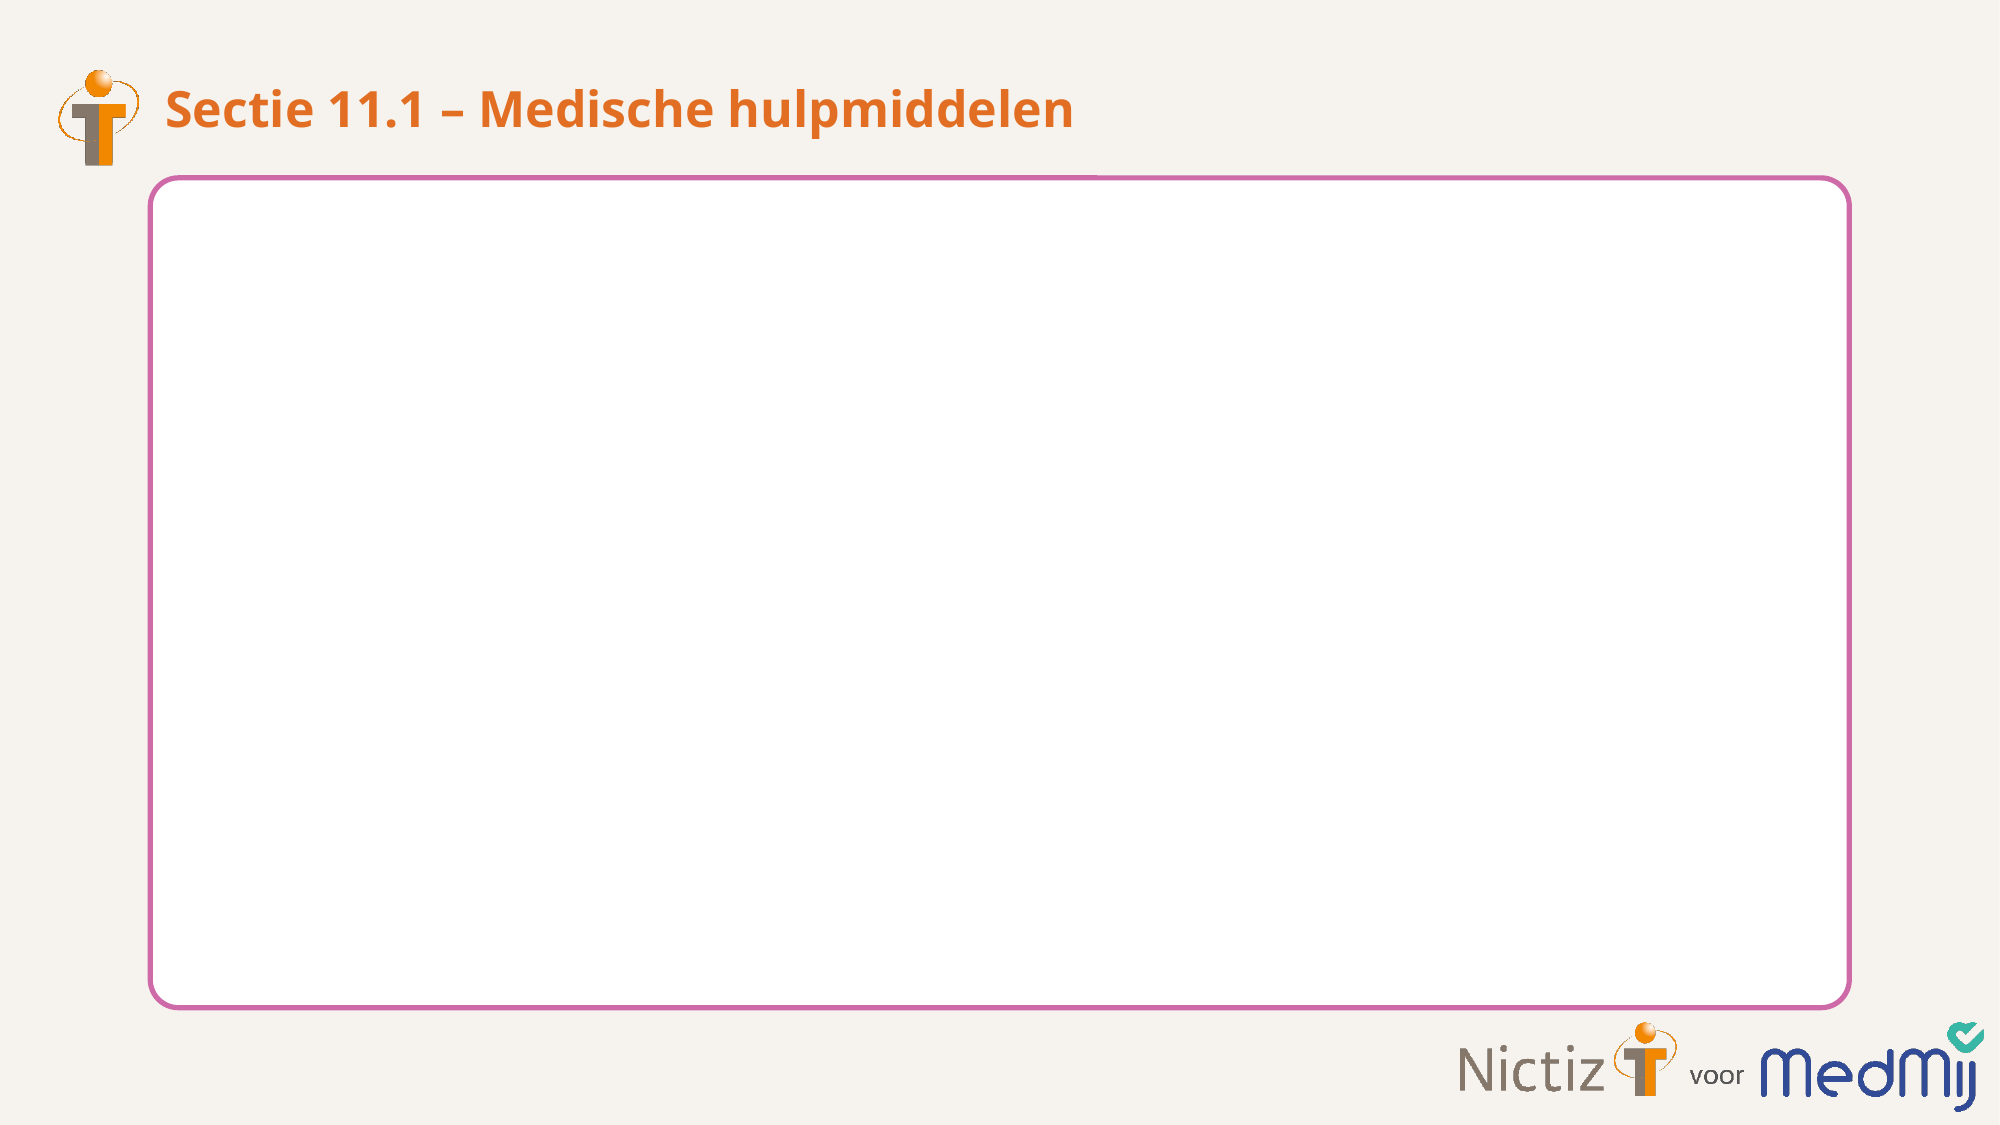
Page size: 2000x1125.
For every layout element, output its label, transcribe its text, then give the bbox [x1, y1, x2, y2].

picture [1457, 1019, 1988, 1113]
picture [50, 66, 151, 187]
title Sectie 11.1 – Medische hulpmiddelen [150, 76, 1850, 165]
